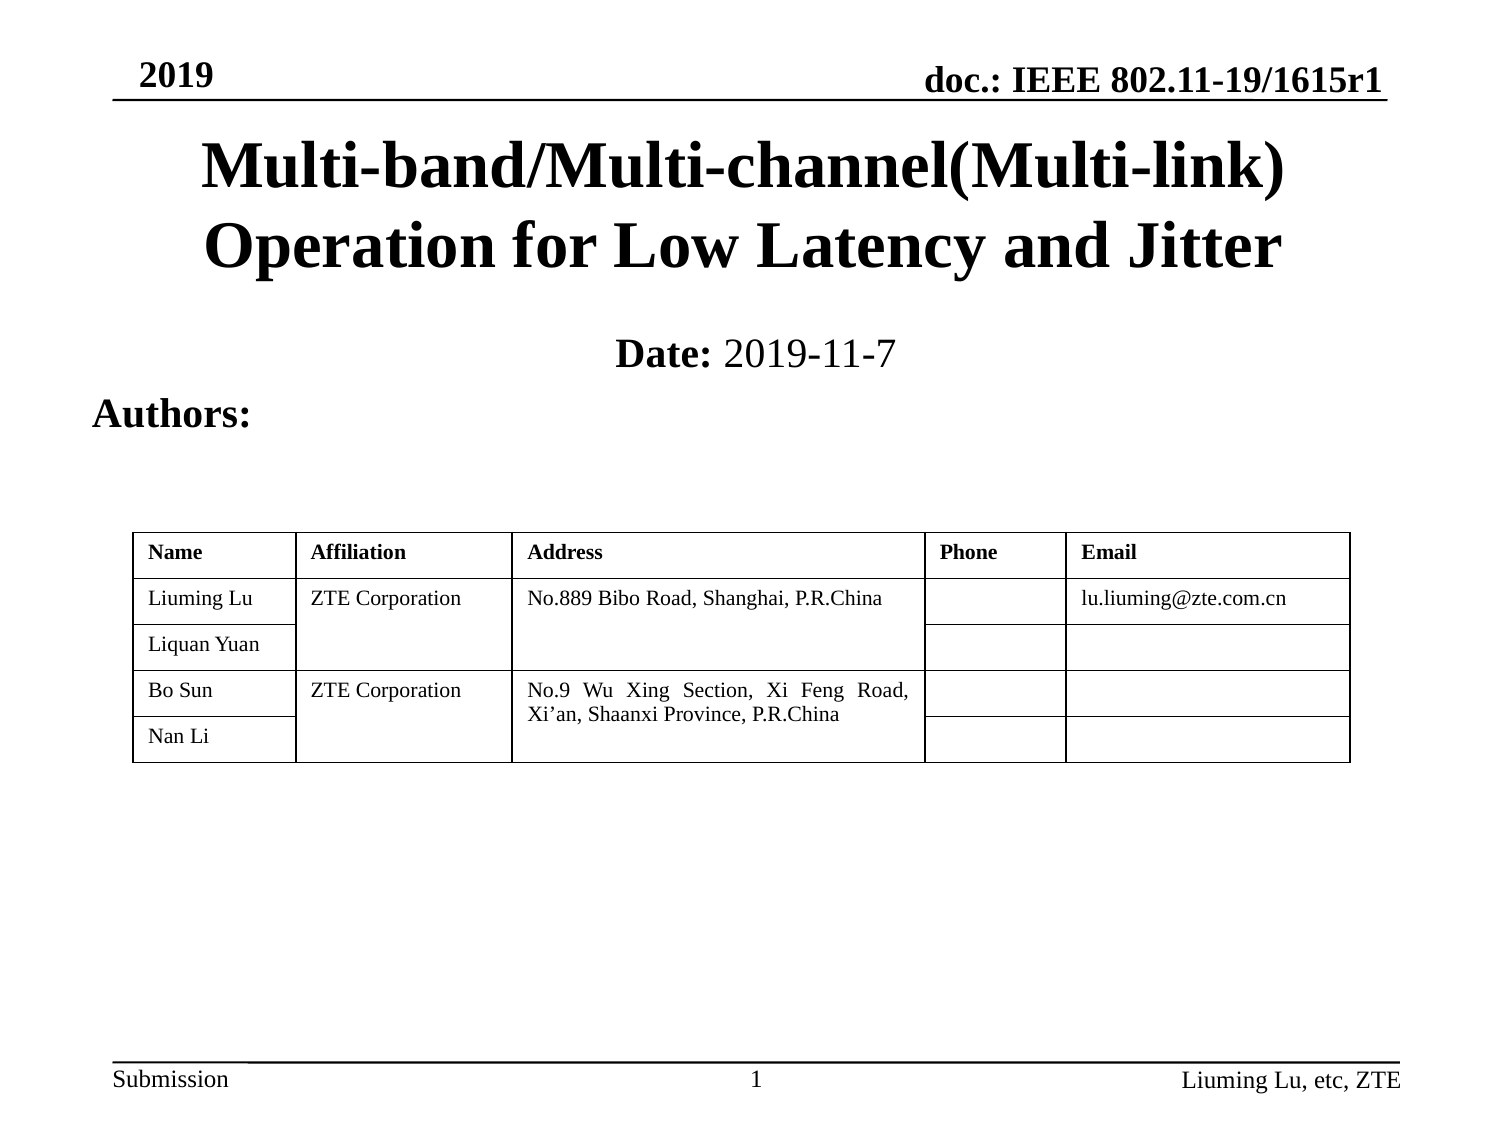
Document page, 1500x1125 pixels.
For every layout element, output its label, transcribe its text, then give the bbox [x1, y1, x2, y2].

table_header Phone [926, 533, 1065, 578]
slide_number 1 [741, 1061, 772, 1093]
table_cell Liquan Yuan [134, 625, 295, 670]
table_cell [926, 579, 1065, 624]
table_cell ZTE Corporation [297, 579, 511, 670]
text_box Date: 2019-11-7 [118, 318, 1394, 382]
table_cell [926, 717, 1065, 762]
table_header Affiliation [297, 533, 511, 578]
table_cell [1067, 717, 1349, 762]
text_box Authors: [76, 378, 315, 442]
table_cell Liuming Lu [134, 579, 295, 624]
table_cell Bo Sun [134, 671, 295, 716]
table_cell [1067, 671, 1349, 716]
table_cell [926, 625, 1065, 670]
table_cell No.9 Wu Xing Section, Xi Feng Road, Xi’an, Shaanxi Province, P.R.China [513, 671, 924, 762]
footer Liuming Lu, etc, ZTE [1178, 1063, 1402, 1095]
table_header Address [513, 533, 924, 578]
table_header Name [134, 533, 295, 578]
table_cell [1067, 625, 1349, 670]
table_cell No.889 Bibo Road, Shanghai, P.R.China [513, 579, 924, 670]
table_cell ZTE Corporation [297, 671, 511, 762]
table_cell lu.liuming@zte.com.cn [1067, 579, 1349, 624]
text_box Multi-band/Multi-channel(Multi-link) Operation for Low Latency and Jitter [76, 113, 1412, 289]
table_header Email [1067, 533, 1349, 578]
table_cell [926, 671, 1065, 716]
table_cell Nan Li [134, 717, 295, 762]
